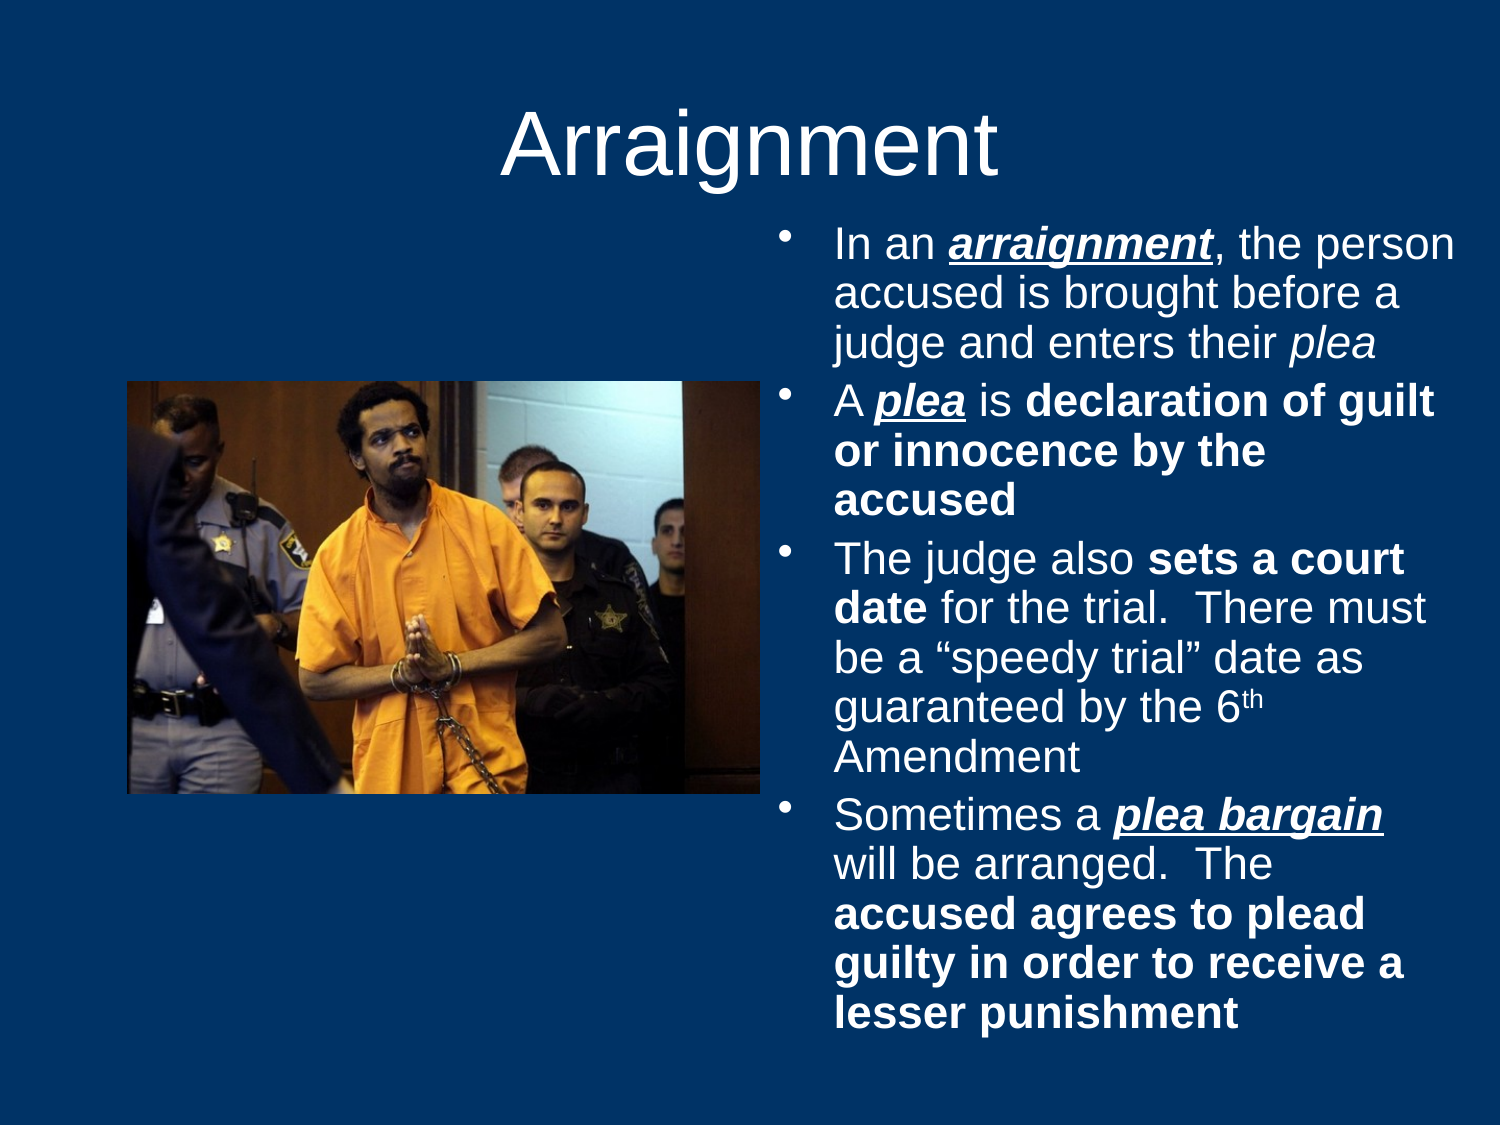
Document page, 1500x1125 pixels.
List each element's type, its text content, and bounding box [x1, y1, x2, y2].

list In an arraignment, the person accused is brought before a judge and enters their plea A plea is declaration of guilt or innocence by the accused The judge also sets a court date for the trial. There must be a “speedy trial” date as guaranteed by the 6th Amendment Sometimes a plea bargain will be arranged. The accused agrees to plead guilty in order to receive a lesser punishment [762, 212, 1475, 1050]
title Arraignment [75, 45, 1425, 233]
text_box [127, 380, 761, 794]
